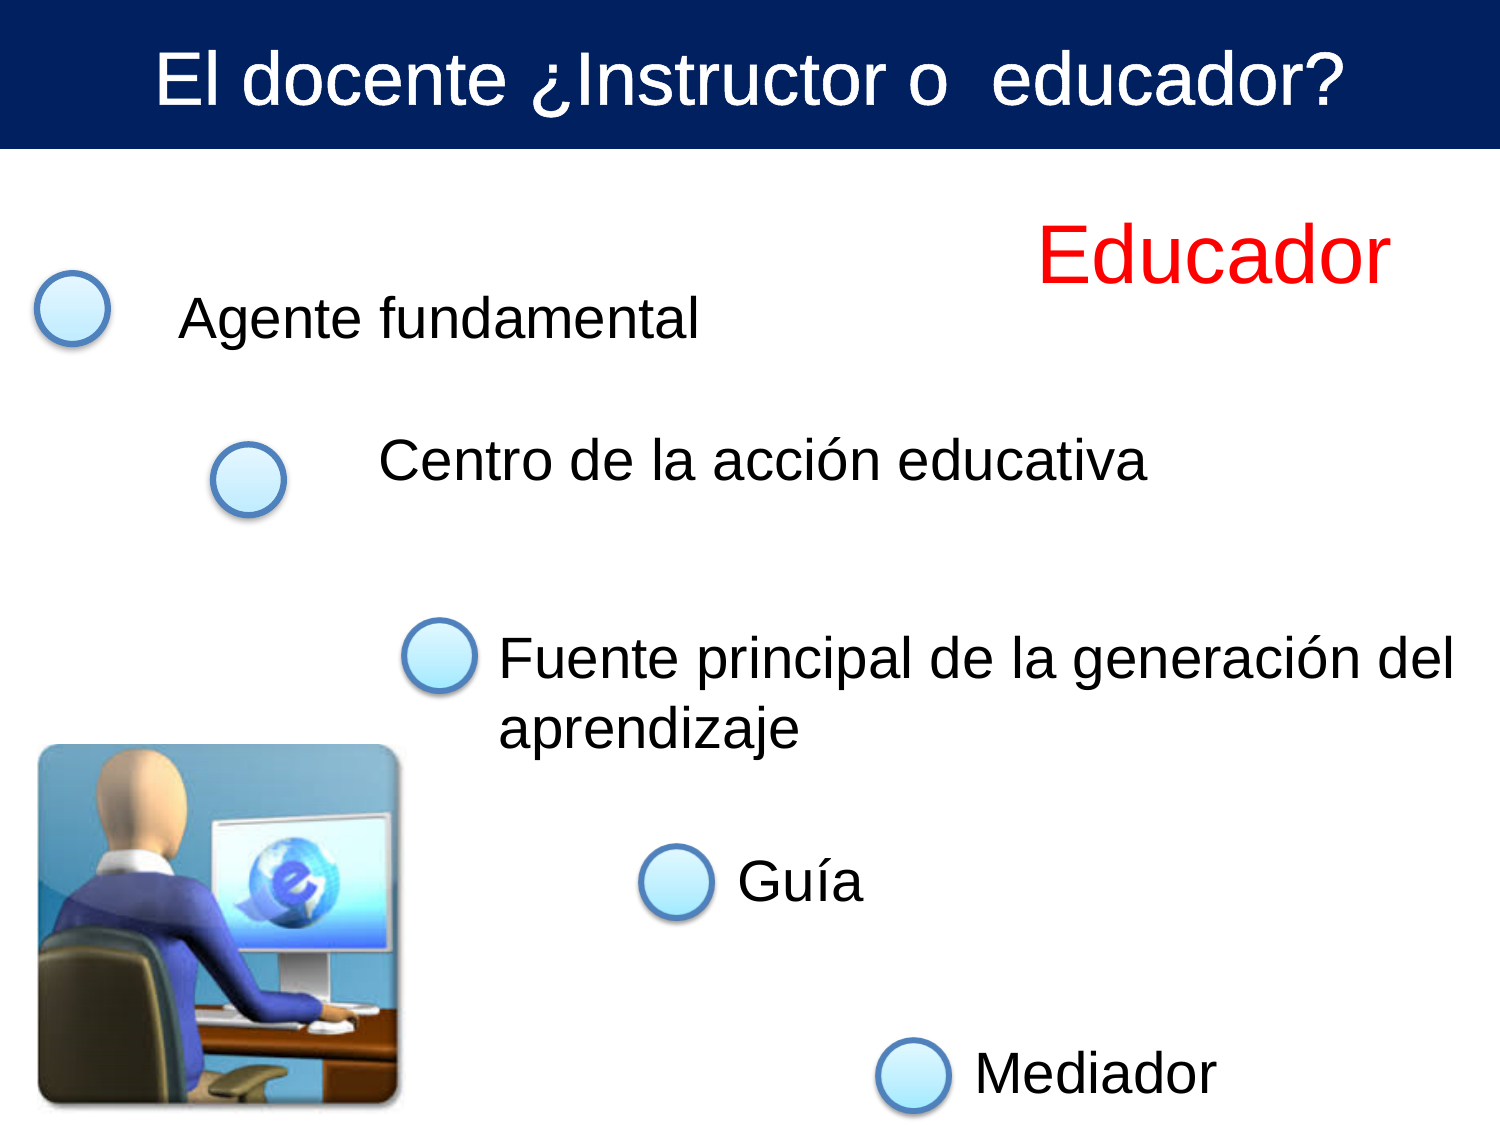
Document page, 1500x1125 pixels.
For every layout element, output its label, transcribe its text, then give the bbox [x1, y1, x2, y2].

text_box Centro de la acción educativa [364, 415, 1175, 500]
title El docente ¿Instructor o educador? [0, 0, 1500, 149]
picture [394, 612, 485, 705]
picture [36, 744, 408, 1114]
text_box Mediador [959, 1027, 1389, 1113]
picture [631, 839, 723, 931]
text_box Fuente principal de la generación del aprendizaje [484, 612, 1500, 768]
text_box [36, 272, 109, 345]
text_box Educador [1021, 192, 1436, 308]
picture [867, 1032, 959, 1125]
text_box Agente fundamental [163, 273, 731, 358]
text_box Guía [722, 836, 1078, 921]
text_box [212, 443, 285, 516]
